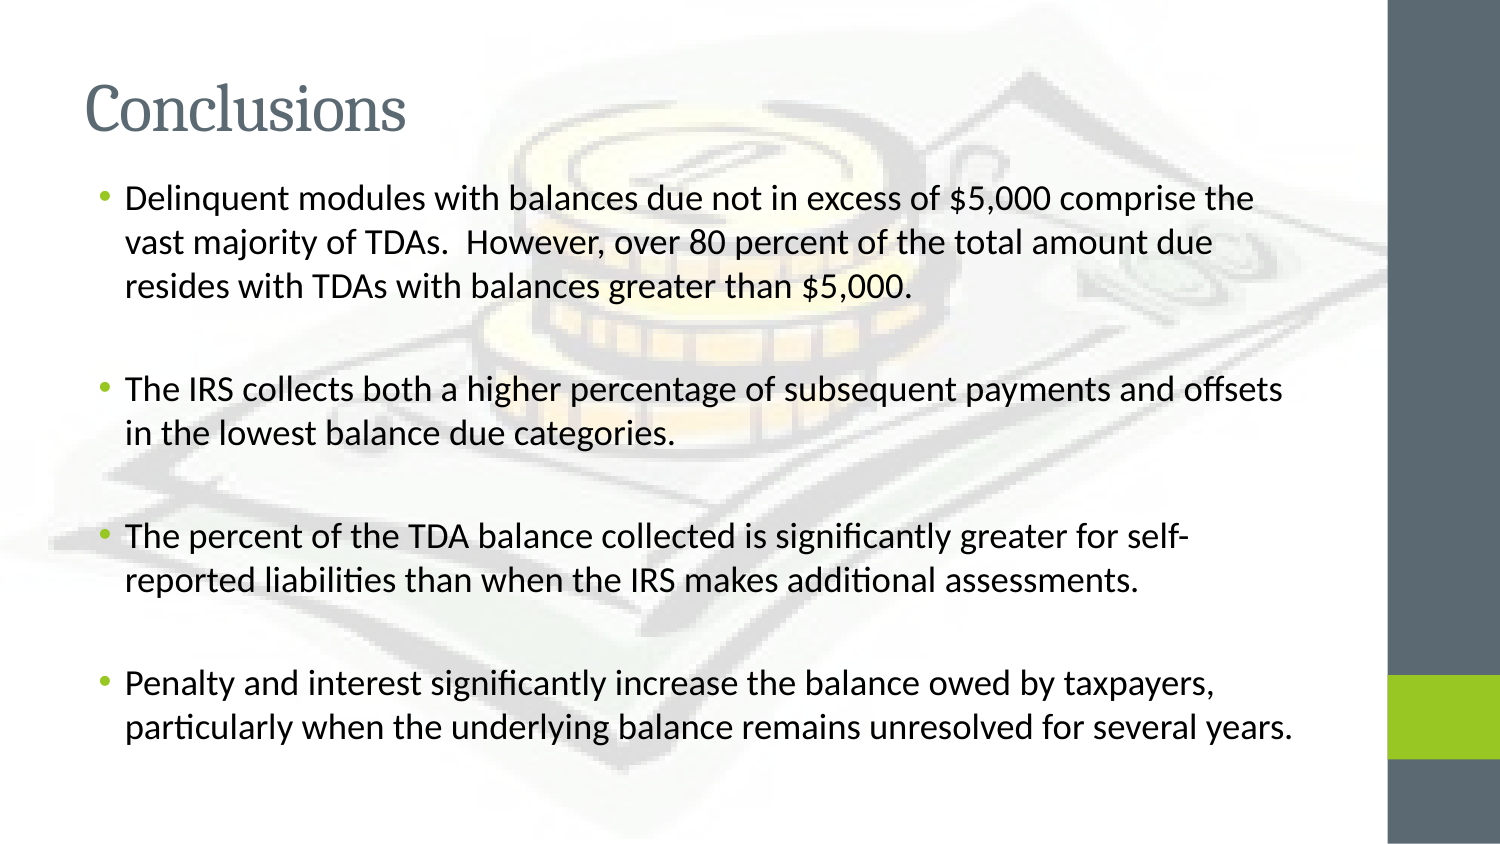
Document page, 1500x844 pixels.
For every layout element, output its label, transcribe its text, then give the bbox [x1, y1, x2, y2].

list Delinquent modules with balances due not in excess of $5,000 comprise the vast majority of TDAs. However, over 80 percent of the total amount due resides with TDAs with balances greater than $5,000. The IRS collects both a higher percentage of subsequent payments and offsets in the lowest balance due categories. The percent of the TDA balance collected is significantly greater for self-reported liabilities than when the IRS makes additional assessments. Penalty and interest significantly increase the balance owed by taxpayers, particularly when the underlying balance remains unresolved for several years. [75, 168, 1325, 788]
title Conclusions [75, 33, 1325, 168]
